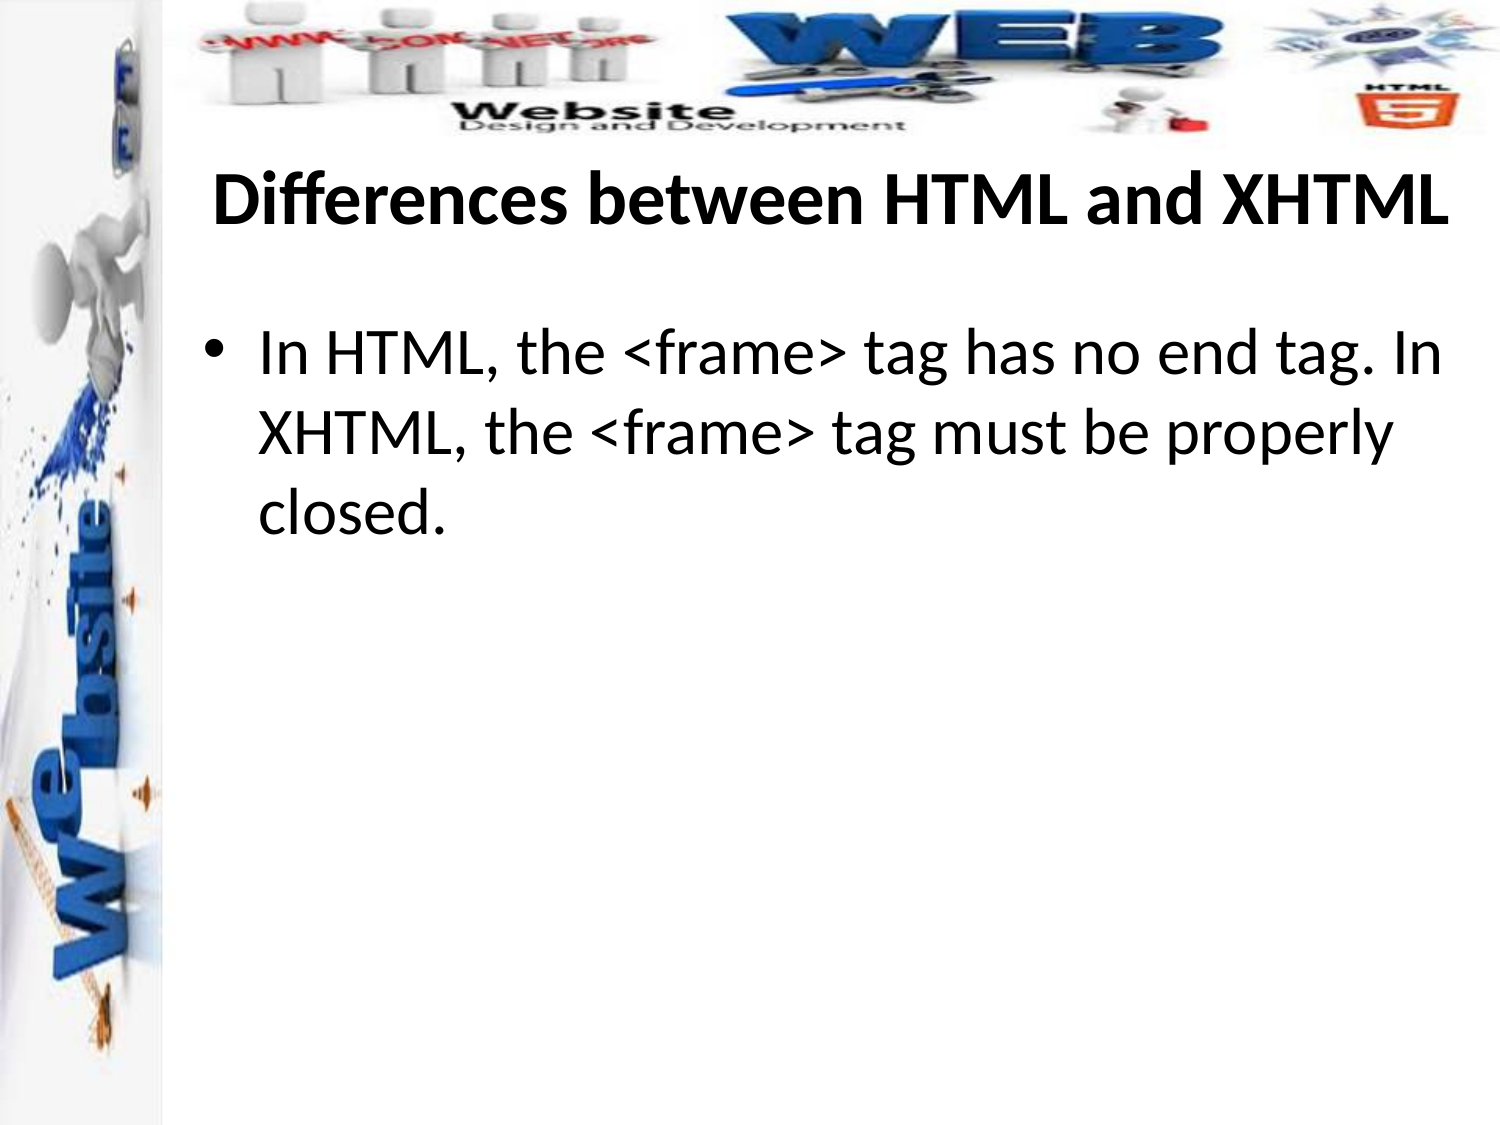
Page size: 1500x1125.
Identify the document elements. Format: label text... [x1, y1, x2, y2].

list In HTML, the <frame> tag has no end tag. In XHTML, the <frame> tag must be properly closed. [187, 299, 1500, 1125]
picture [0, 0, 1500, 1125]
title Differences between HTML and XHTML [150, 99, 1500, 288]
